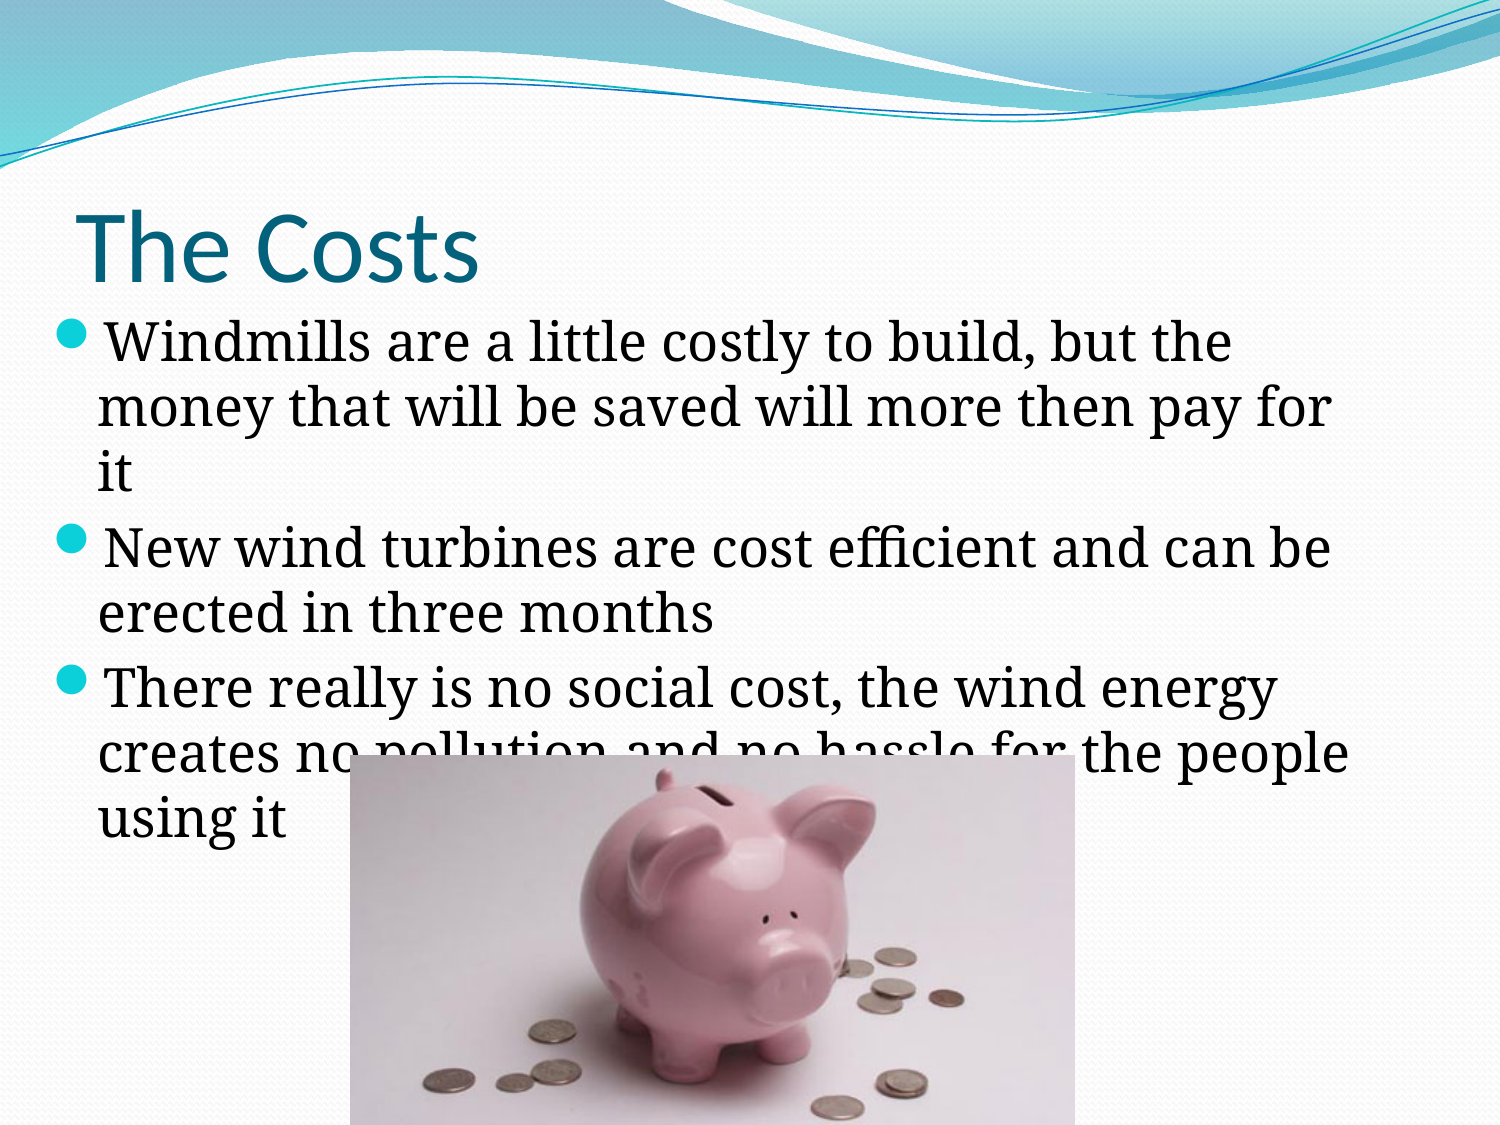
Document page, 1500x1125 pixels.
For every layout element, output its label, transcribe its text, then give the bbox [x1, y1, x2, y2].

list Windmills are a little costly to build, but the money that will be saved will more then pay for it New wind turbines are cost efficient and can be erected in three months There really is no social cost, the wind energy creates no pollution and no hassle for the people using it [37, 299, 1388, 1020]
title The Costs [75, 115, 1425, 303]
picture [349, 754, 1076, 1125]
